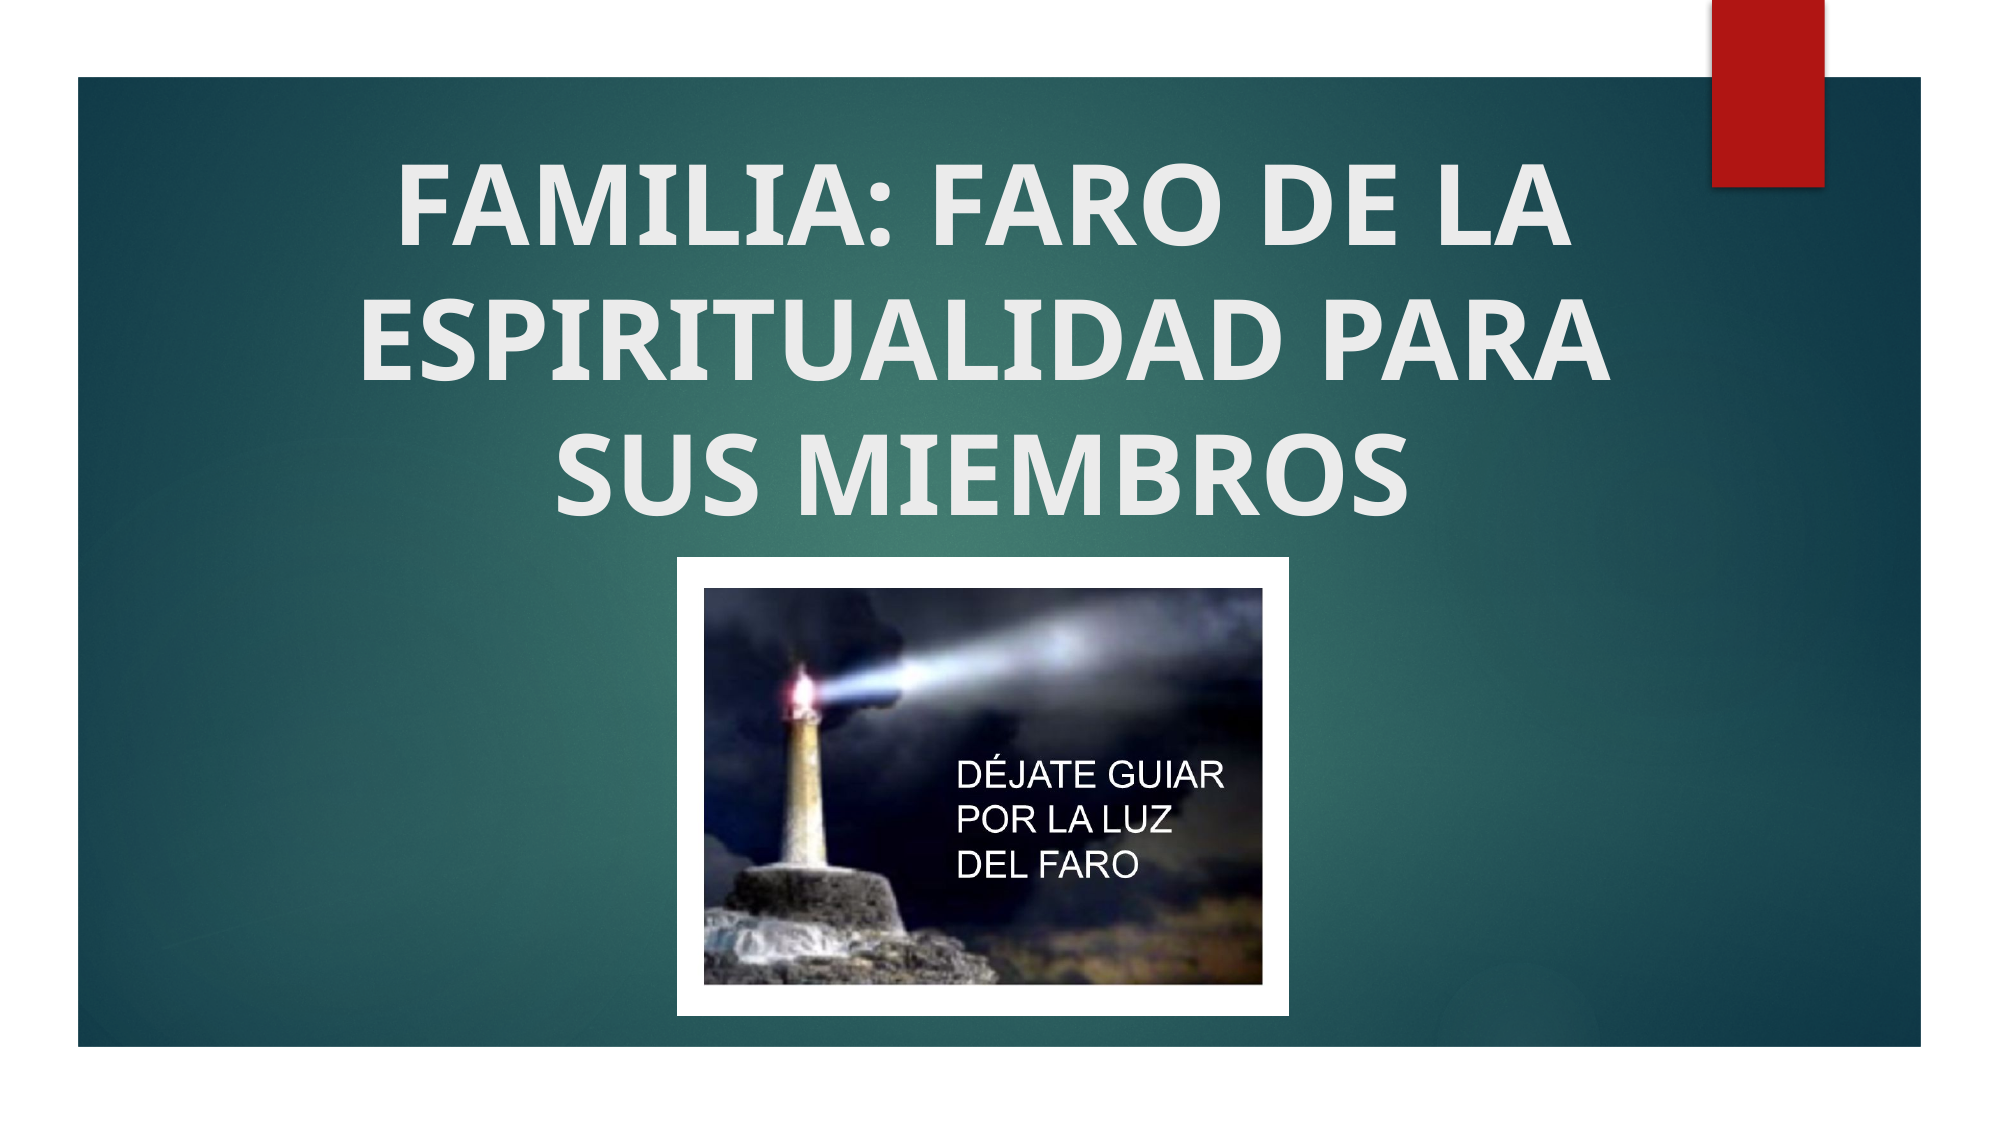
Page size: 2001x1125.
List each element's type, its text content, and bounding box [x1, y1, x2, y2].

picture [676, 556, 1290, 1017]
title FAMILIA: FARO DE LA ESPIRITUALIDAD PARA SUS MIEMBROS [259, 240, 1707, 681]
